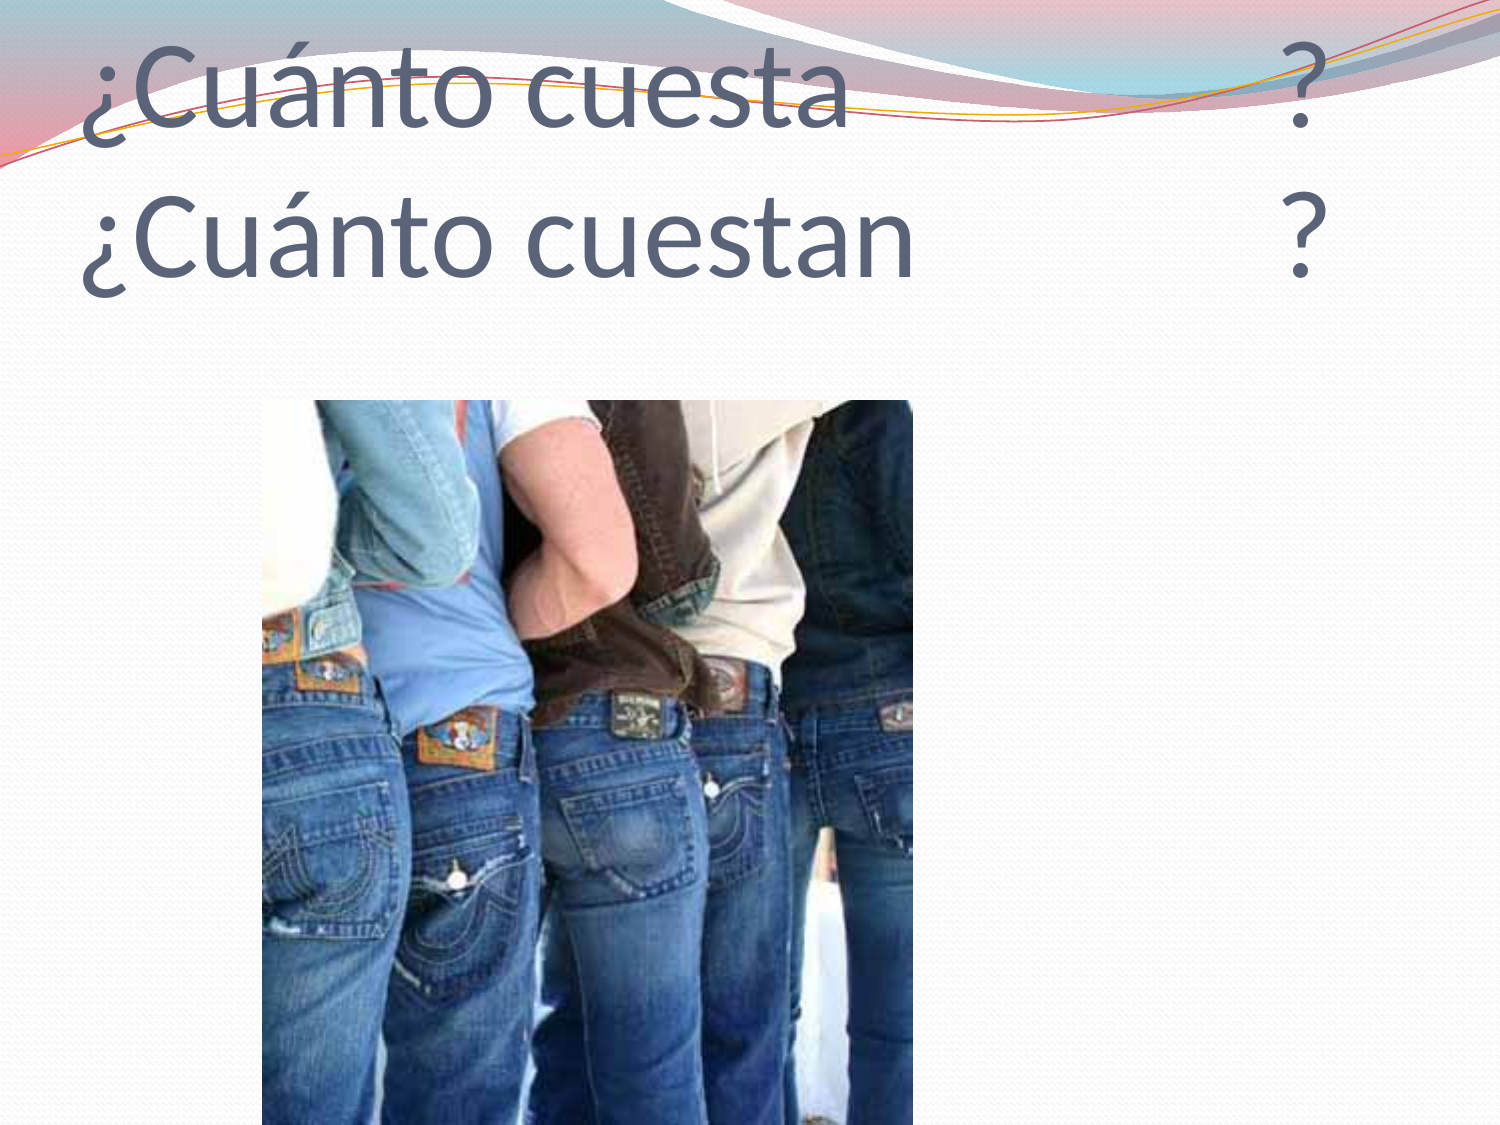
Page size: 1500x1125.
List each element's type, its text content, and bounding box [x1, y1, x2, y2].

picture [262, 400, 913, 1125]
title ¿Cuánto cuesta ? ¿Cuánto cuestan ? [75, 115, 1425, 303]
